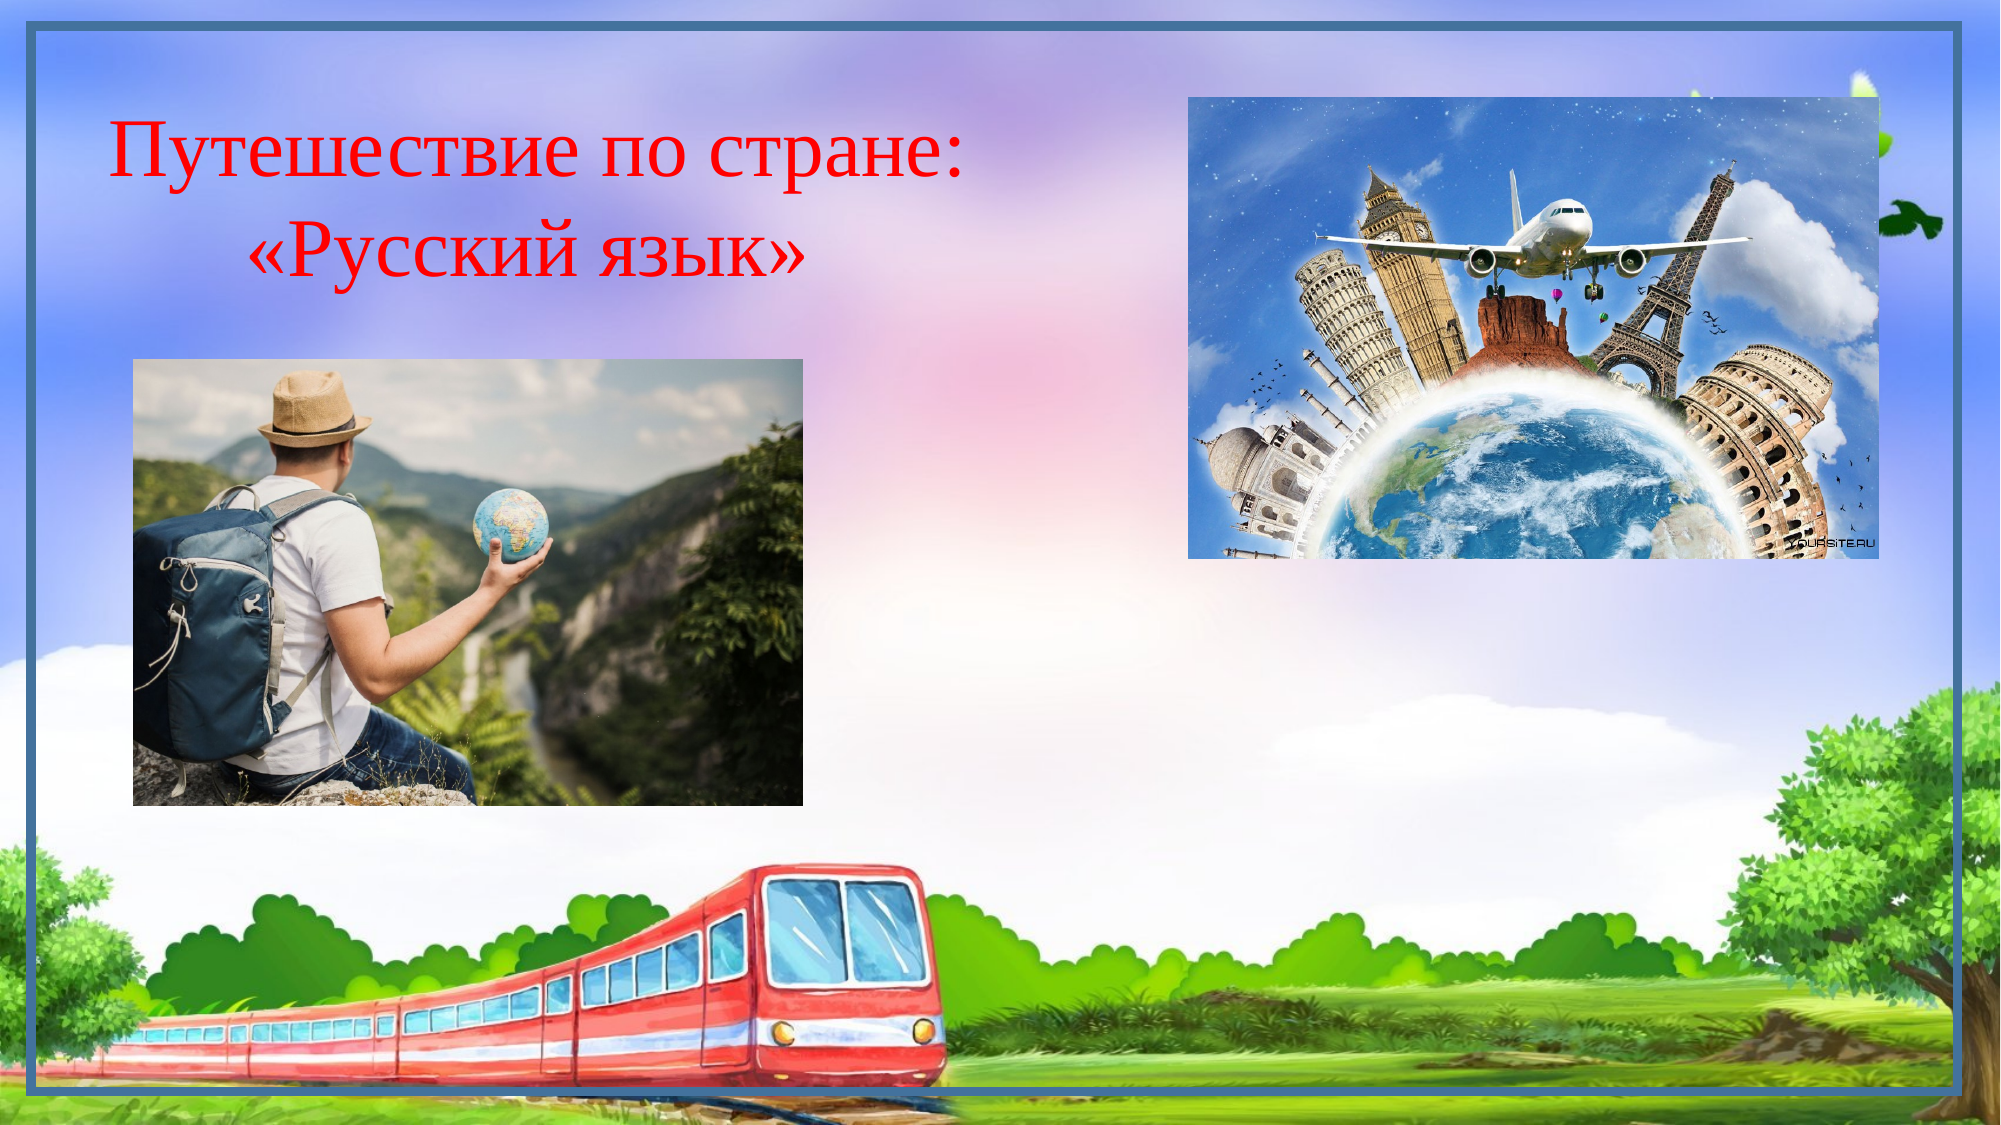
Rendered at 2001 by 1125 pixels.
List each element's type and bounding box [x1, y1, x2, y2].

text_box [30, 25, 1959, 1092]
picture [0, 0, 2001, 1125]
